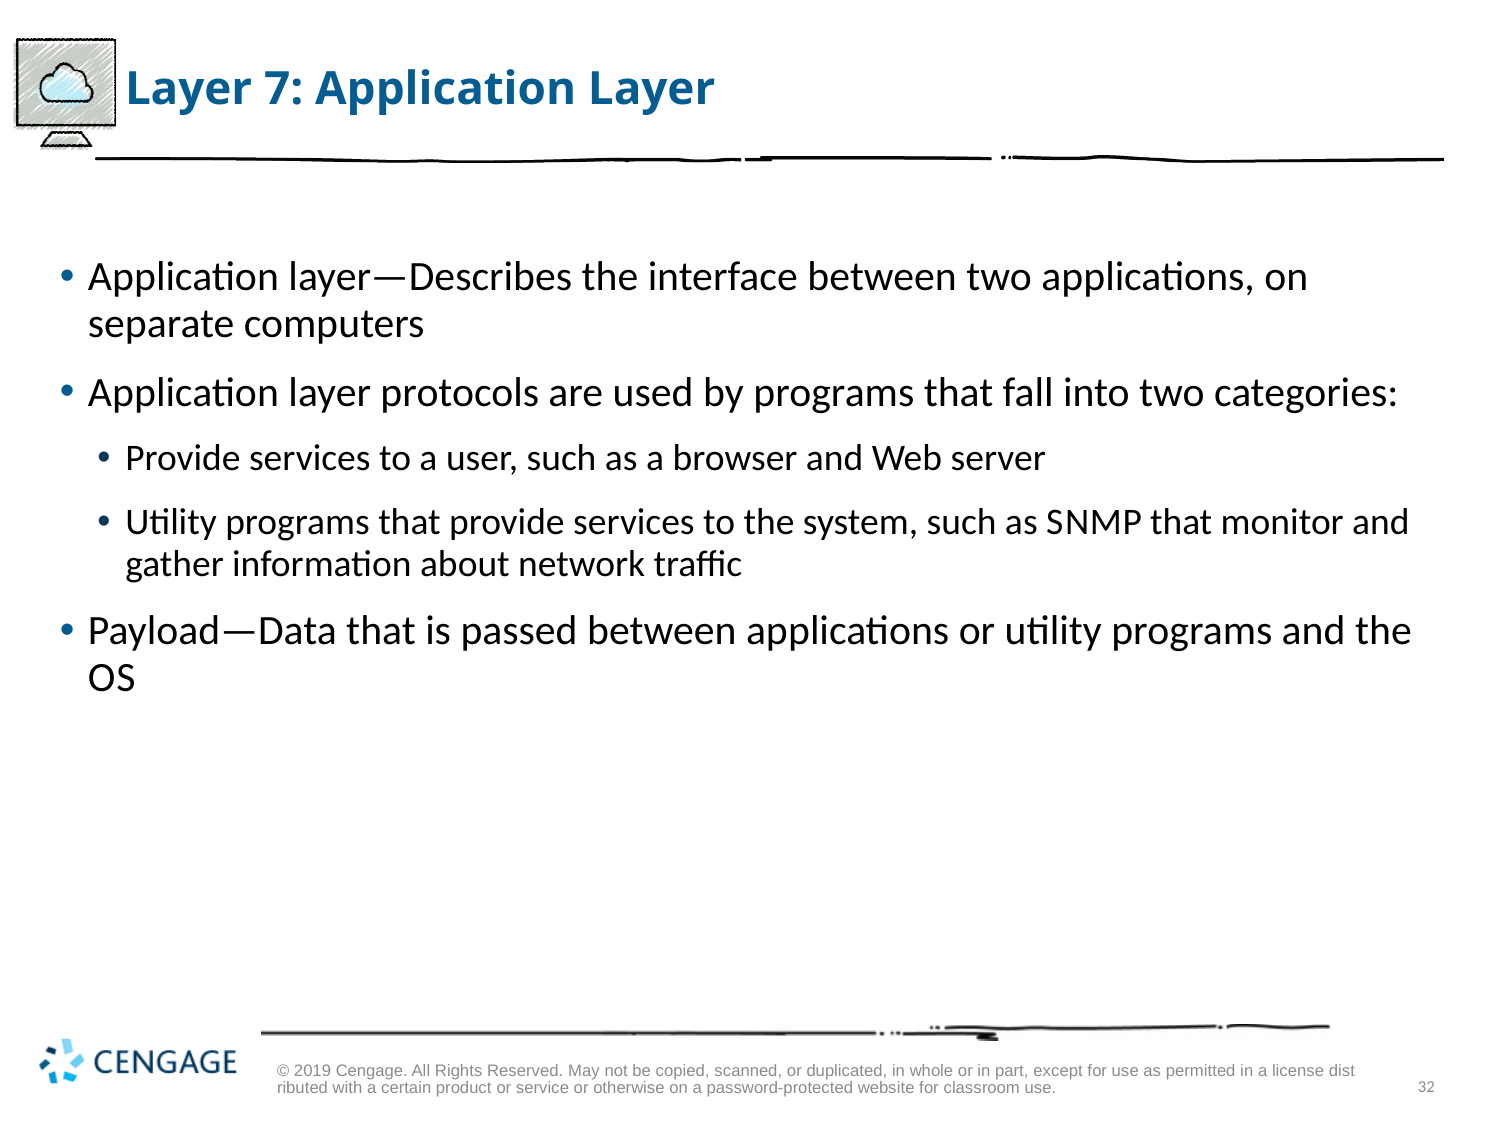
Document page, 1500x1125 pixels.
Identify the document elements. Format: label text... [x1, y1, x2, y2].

picture [95, 155, 1444, 163]
picture [13, 36, 117, 151]
footer © 2019 Cengage. All Rights Reserved. May not be copied, scanned, or duplicated, in whole or in part, except for use as permitted in a license distributed with a certain product or service or otherwise on a password-protected website for classroom use. [262, 1050, 1375, 1091]
title Layer 7: Application Layer [125, 66, 1442, 116]
picture [19, 1025, 249, 1096]
list Application layer—Describes the interface between two applications, on separate computers Application layer protocols are used by programs that fall into two categories: Provide services to a user, such as a browser and Web server Utility programs that provide services to the system, such as S N M P that monitor and gather information about network traffic Payload—Data that is passed between applications or utility programs and the O S [59, 252, 1441, 706]
picture [261, 1024, 1331, 1041]
